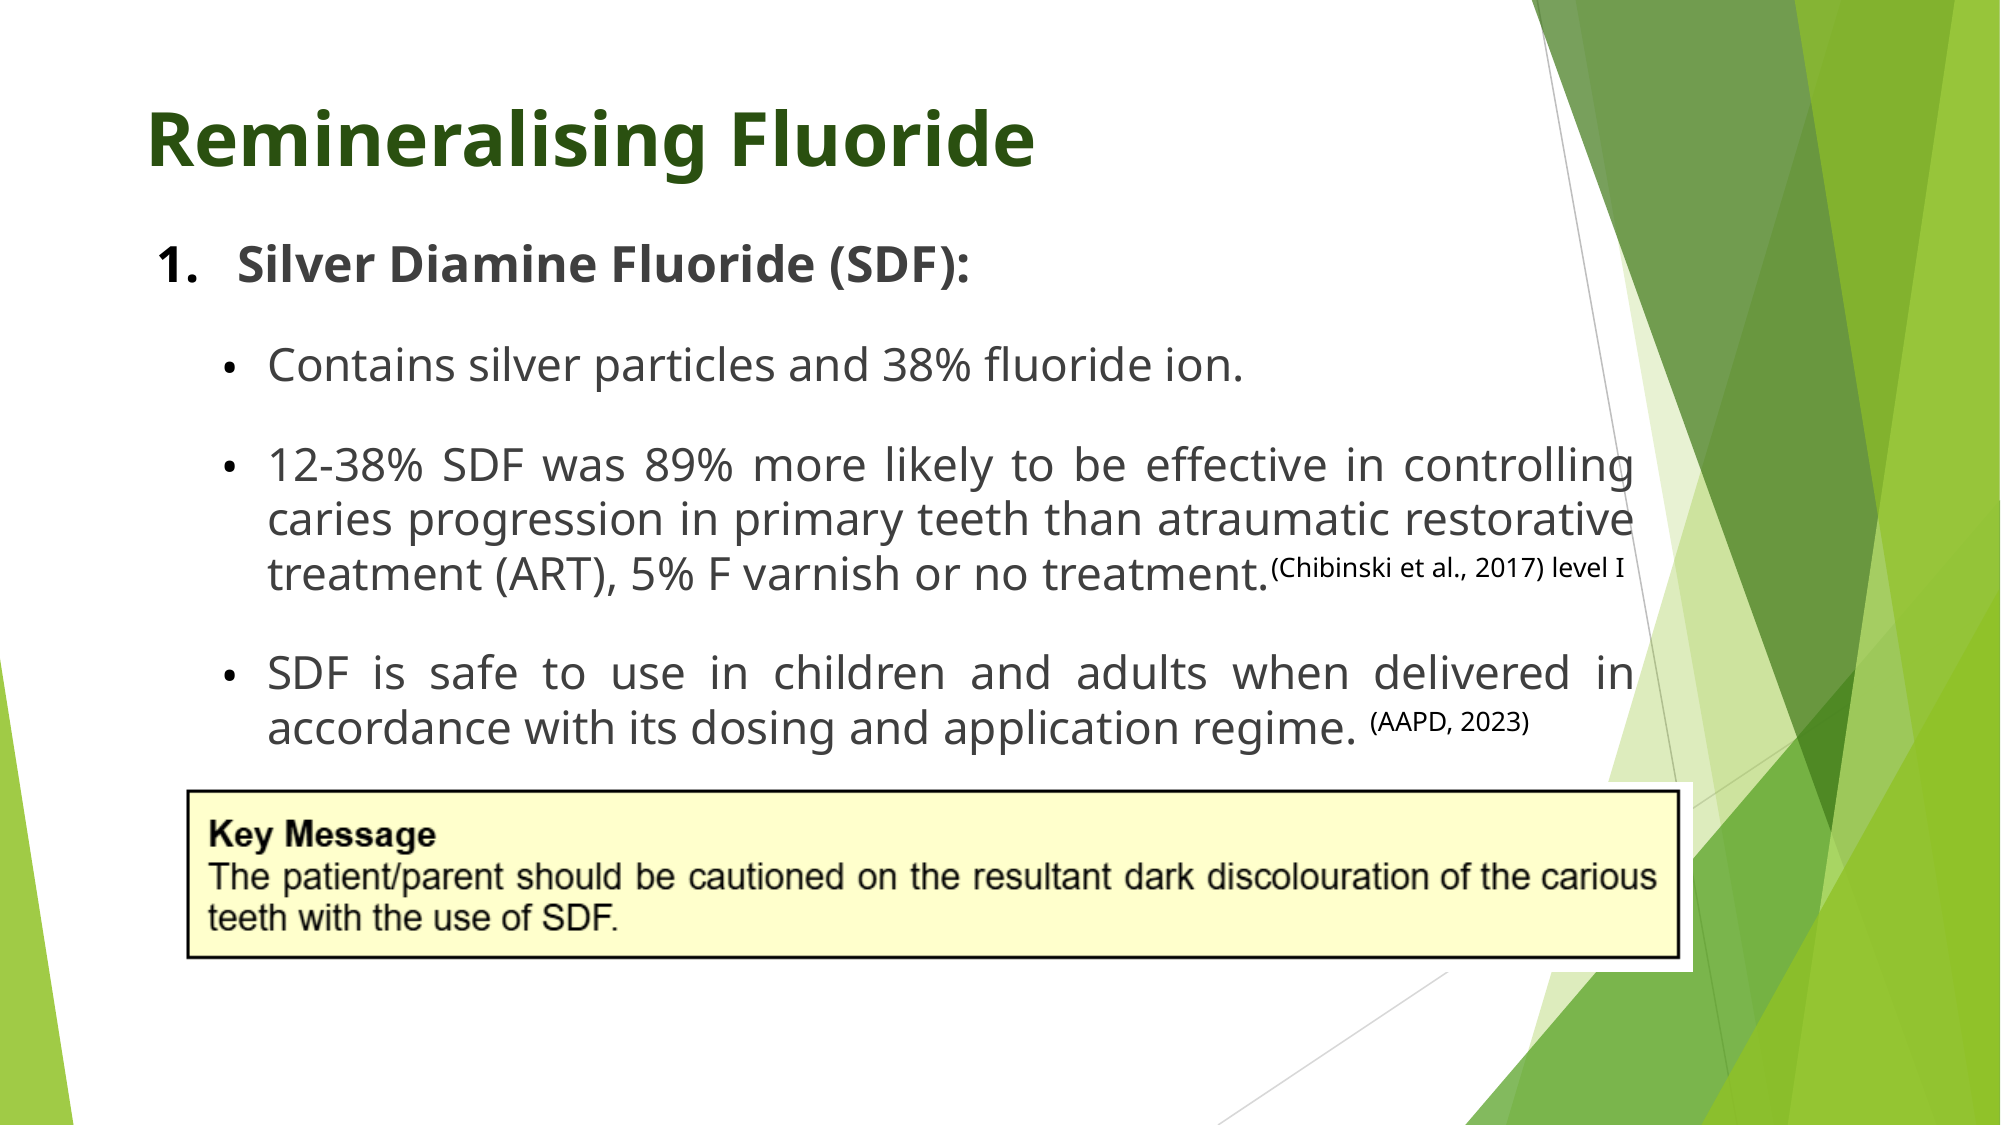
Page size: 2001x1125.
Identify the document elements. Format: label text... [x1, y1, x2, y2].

list Silver Diamine Fluoride (SDF): Contains silver particles and 38% fluoride ion. 12-38% SDF was 89% more likely to be effective in controlling caries progression in primary teeth than atraumatic restorative treatment (ART), 5% F varnish or no treatment.(Chibinski et al., 2017) level I SDF is safe to use in children and adults when delivered in accordance with its dosing and application regime. (AAPD, 2023) [130, 177, 1652, 1125]
picture [171, 781, 1694, 972]
title Remineralising Fluoride [130, 73, 1481, 177]
